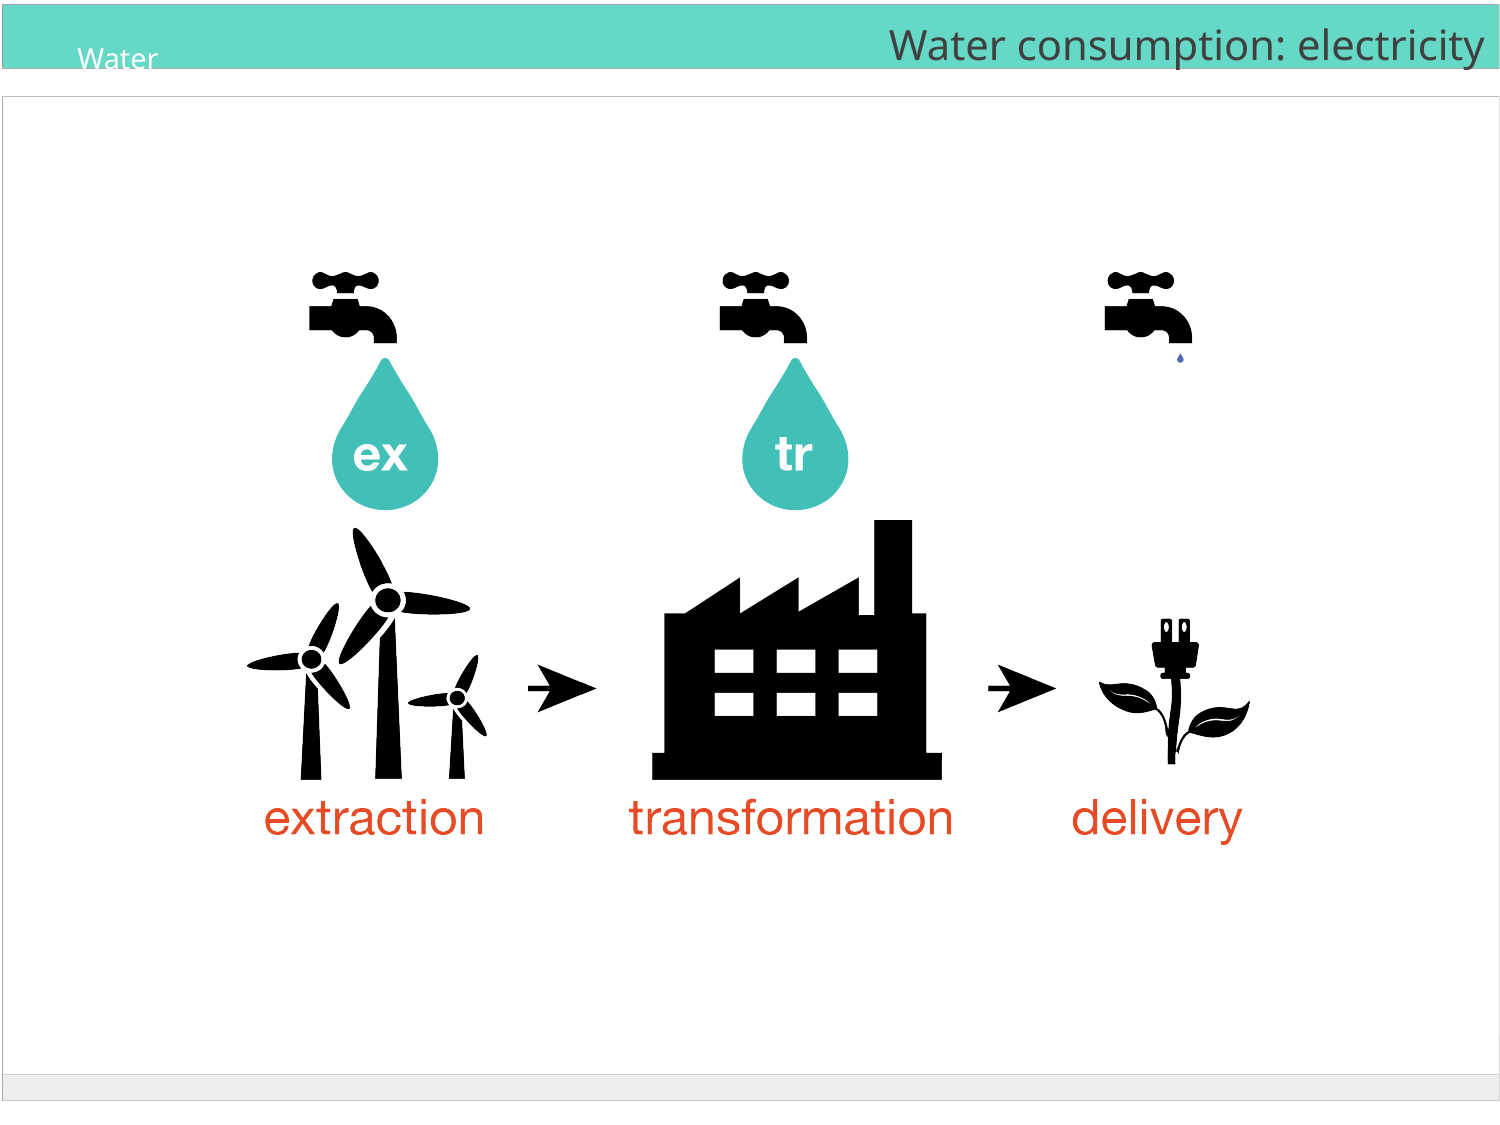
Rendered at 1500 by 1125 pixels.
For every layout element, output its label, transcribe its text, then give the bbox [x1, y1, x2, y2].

picture [0, 0, 1500, 1101]
title Water consumption: electricity [725, 0, 1500, 100]
